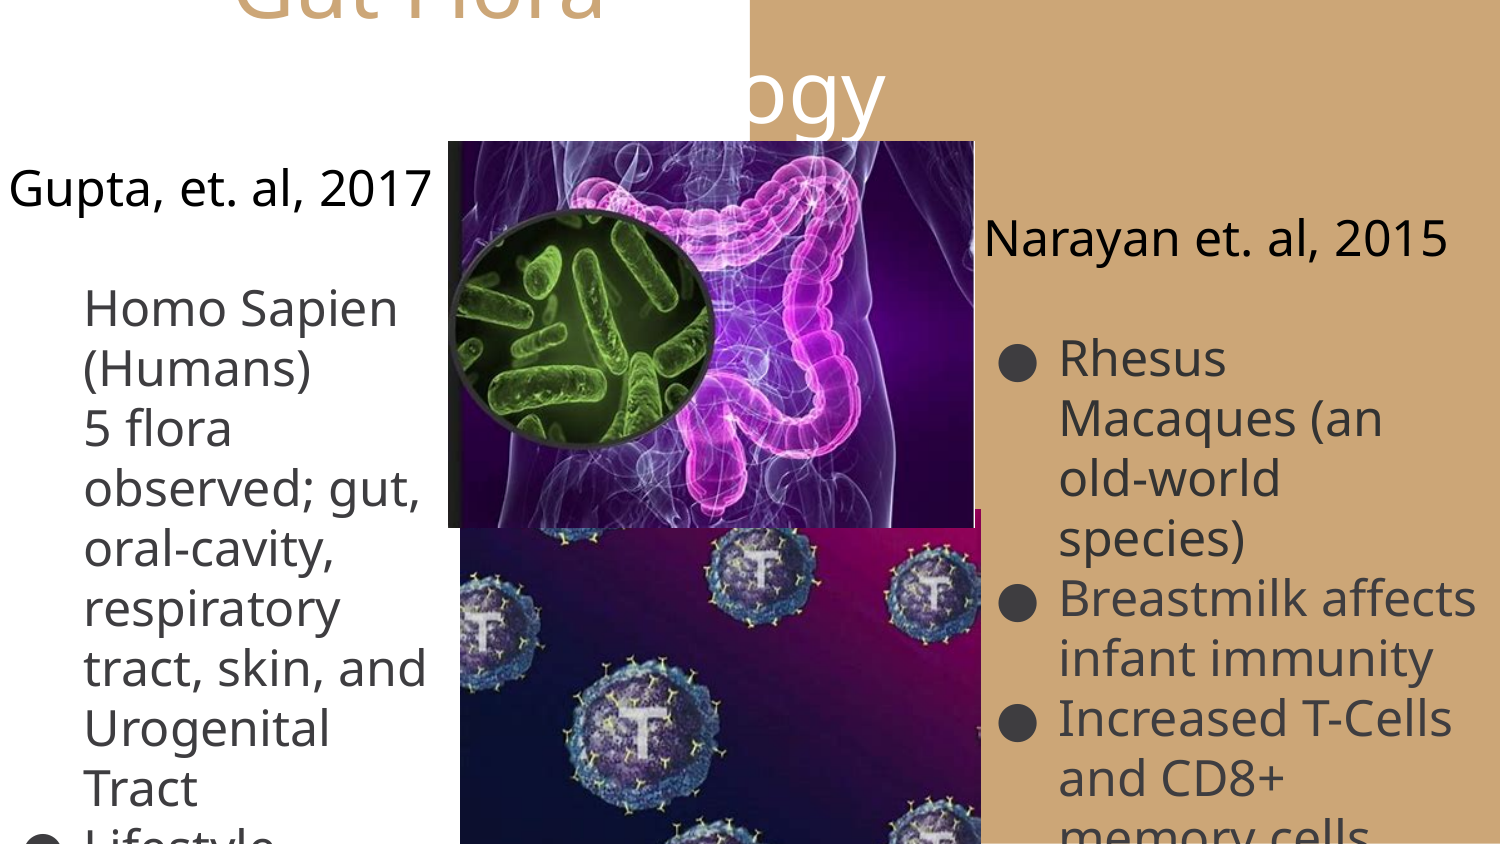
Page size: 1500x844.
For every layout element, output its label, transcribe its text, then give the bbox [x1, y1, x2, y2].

subtitle Gupta, et. al, 2017 Homo Sapien (Humans) 5 flora observed; gut, oral-cavity, respiratory tract, skin, and Urogenital Tract Lifestyle differences: foraging, rural farming and industrialized urban western life [0, 141, 455, 725]
title Gut Flora Immunology [193, 56, 1500, 157]
picture [447, 141, 982, 844]
subtitle Narayan et. al, 2015 Rhesus Macaques (an old-world species) Breastmilk affects infant immunity Increased T-Cells and CD8+ memory cells Immune differences exist up to 3-5 years after birth [979, 191, 1495, 775]
